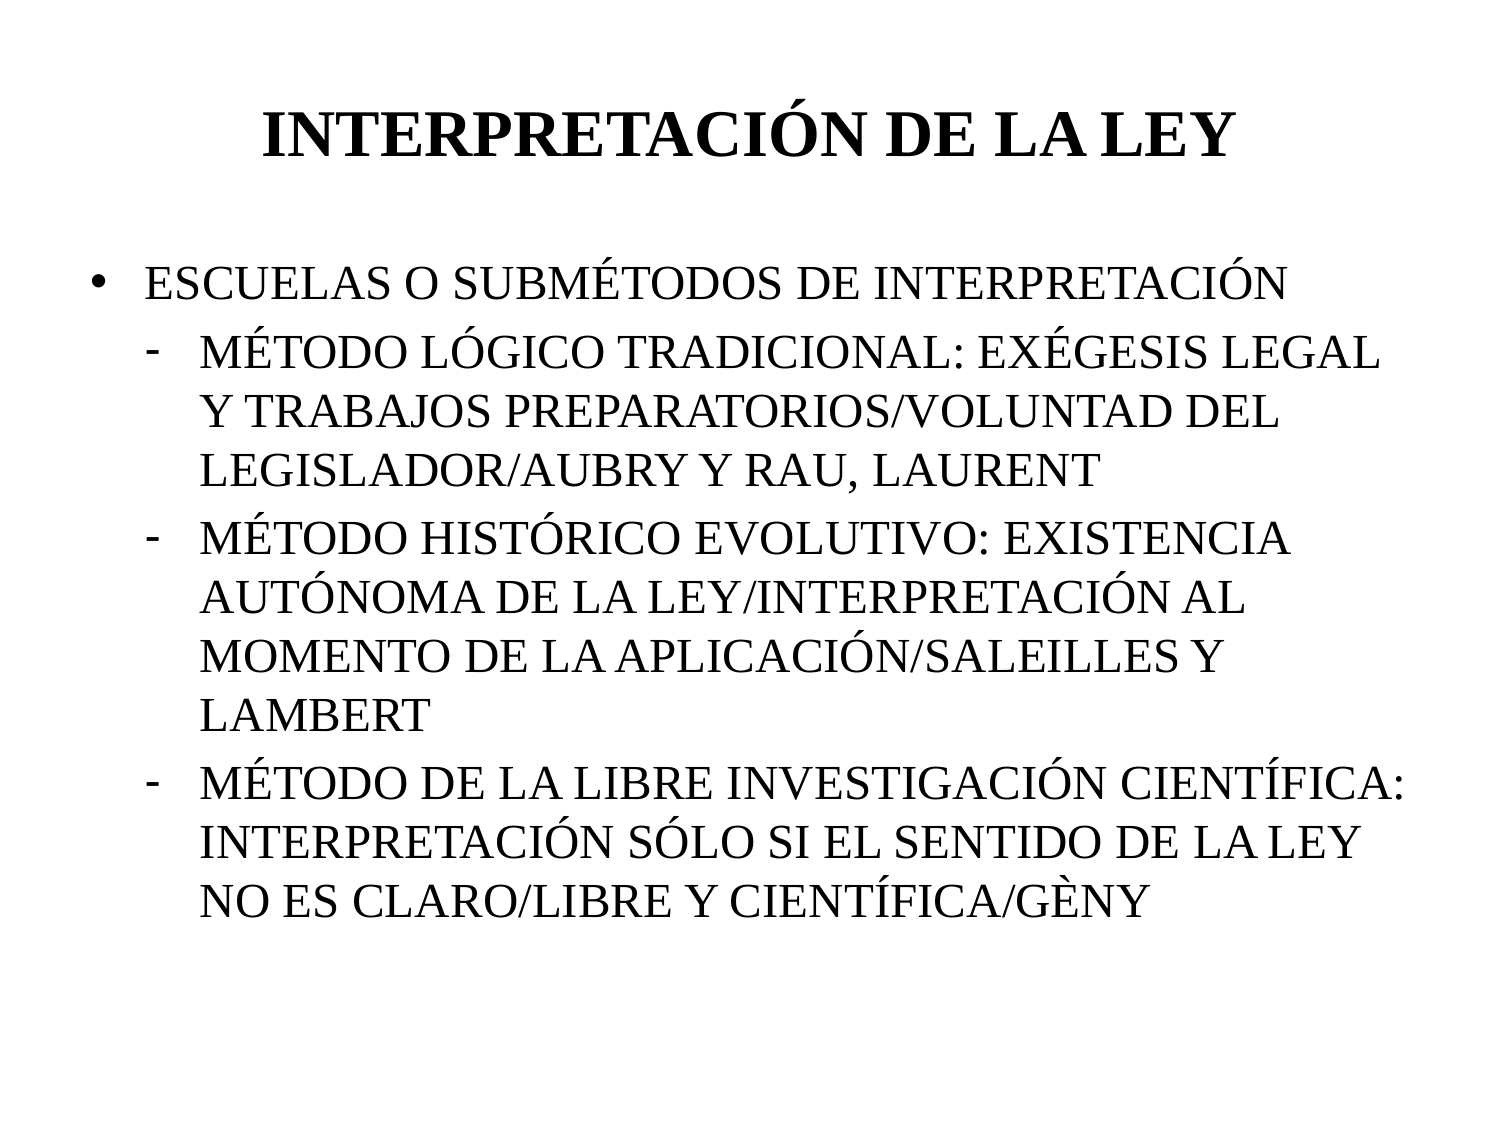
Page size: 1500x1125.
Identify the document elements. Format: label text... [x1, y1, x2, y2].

list ESCUELAS O SUBMÉTODOS DE INTERPRETACIÓN MÉTODO LÓGICO TRADICIONAL: EXÉGESIS LEGAL Y TRABAJOS PREPARATORIOS/VOLUNTAD DEL LEGISLADOR/AUBRY Y RAU, LAURENT MÉTODO HISTÓRICO EVOLUTIVO: EXISTENCIA AUTÓNOMA DE LA LEY/INTERPRETACIÓN AL MOMENTO DE LA APLICACIÓN/SALEILLES Y LAMBERT MÉTODO DE LA LIBRE INVESTIGACIÓN CIENTÍFICA: INTERPRETACIÓN SÓLO SI EL SENTIDO DE LA LEY NO ES CLARO/LIBRE Y CIENTÍFICA/GÈNY [75, 243, 1425, 1000]
title INTERPRETACIÓN DE LA LEY [75, 62, 1425, 197]
